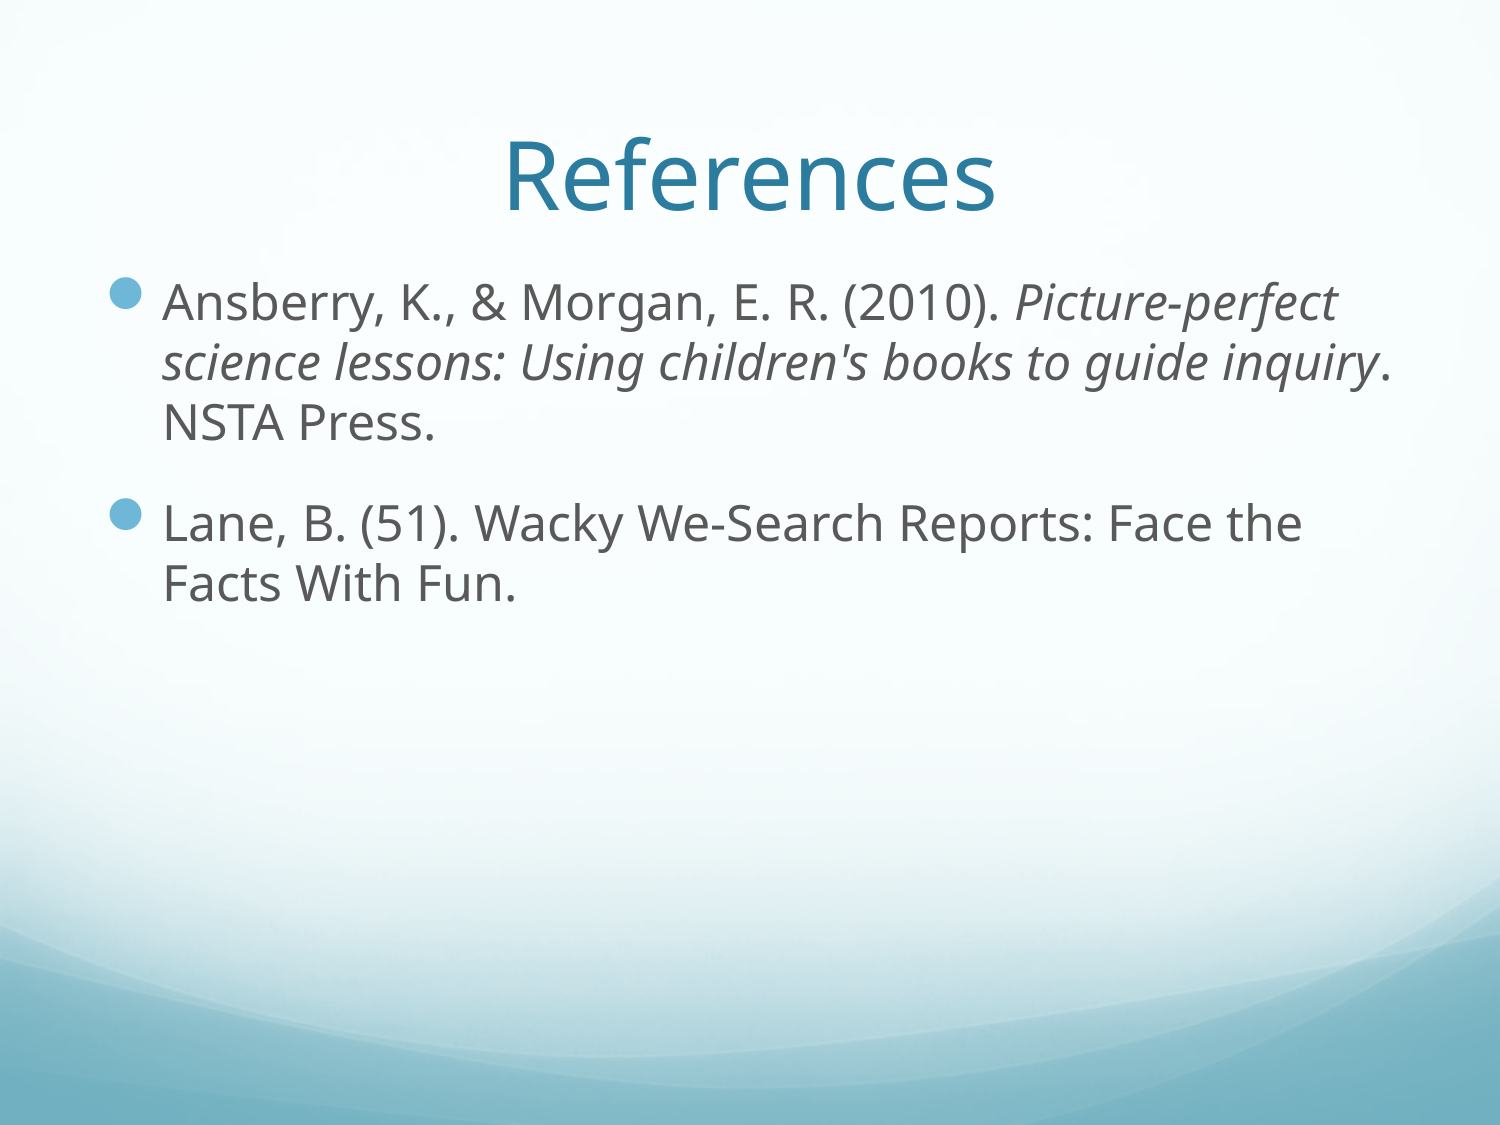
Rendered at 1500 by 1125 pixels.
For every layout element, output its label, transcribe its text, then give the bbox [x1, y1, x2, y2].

title References [90, 17, 1410, 237]
list Ansberry, K., & Morgan, E. R. (2010). Picture-perfect science lessons: Using children's books to guide inquiry. NSTA Press. Lane, B. (51). Wacky We-Search Reports: Face the Facts With Fun. [90, 262, 1410, 975]
